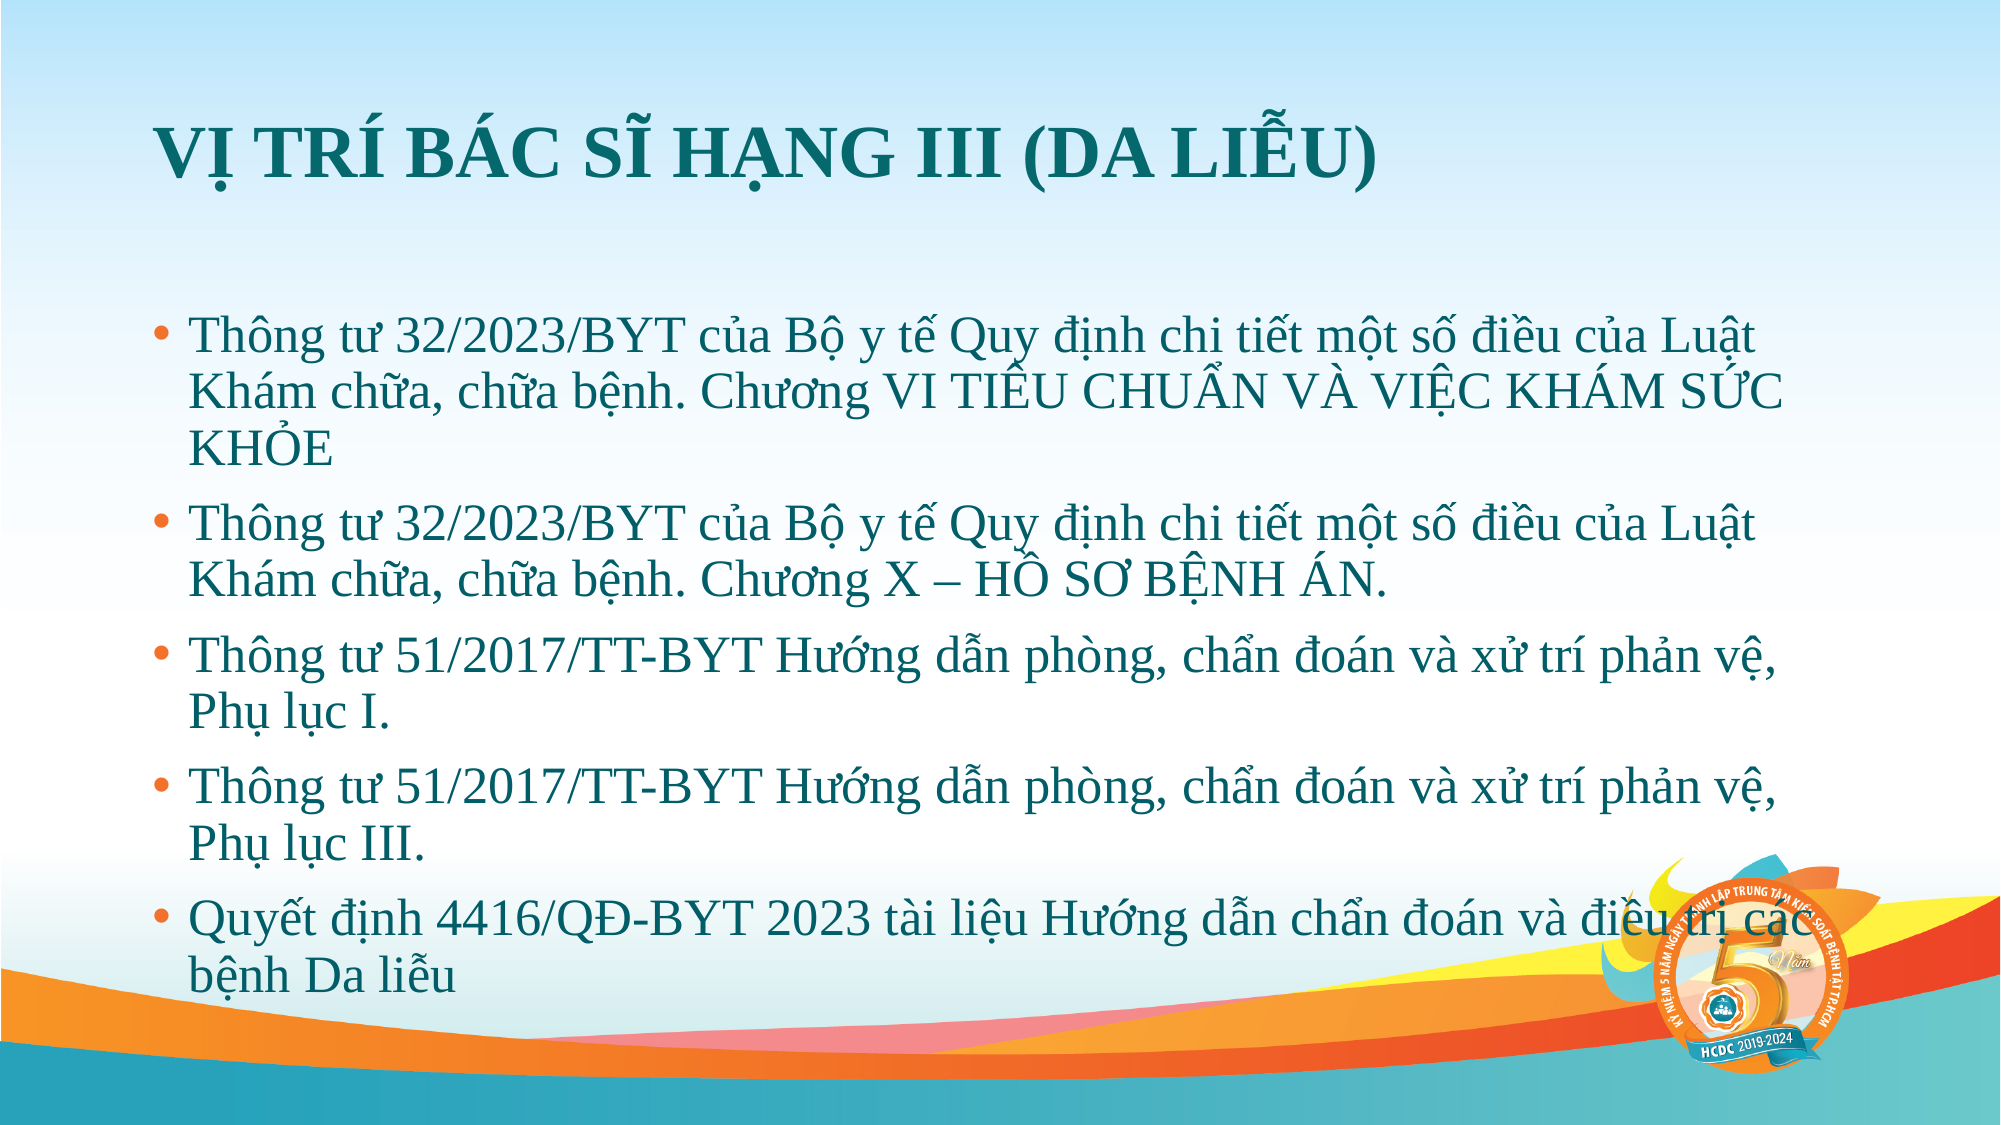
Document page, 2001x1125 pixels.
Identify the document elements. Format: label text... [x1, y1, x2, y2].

list Thông tư 32/2023/BYT của Bộ y tế Quy định chi tiết một số điều của Luật Khám chữa, chữa bệnh. Chương VI TIÊU CHUẨN VÀ VIỆC KHÁM SỨC KHỎE Thông tư 32/2023/BYT của Bộ y tế Quy định chi tiết một số điều của Luật Khám chữa, chữa bệnh. Chương X – HỒ SƠ BỆNH ÁN. Thông tư 51/2017/TT-BYT Hướng dẫn phòng, chẩn đoán và xử trí phản vệ, Phụ lục I. Thông tư 51/2017/TT-BYT Hướng dẫn phòng, chẩn đoán và xử trí phản vệ, Phụ lục III. Quyết định 4416/QĐ-BYT 2023 tài liệu Hướng dẫn chẩn đoán và điều trị các bệnh Da liễu [137, 299, 1863, 1014]
title VỊ TRÍ BÁC SĨ HẠNG III (DA LIỄU) [137, 44, 1863, 262]
picture [0, 0, 2001, 1125]
